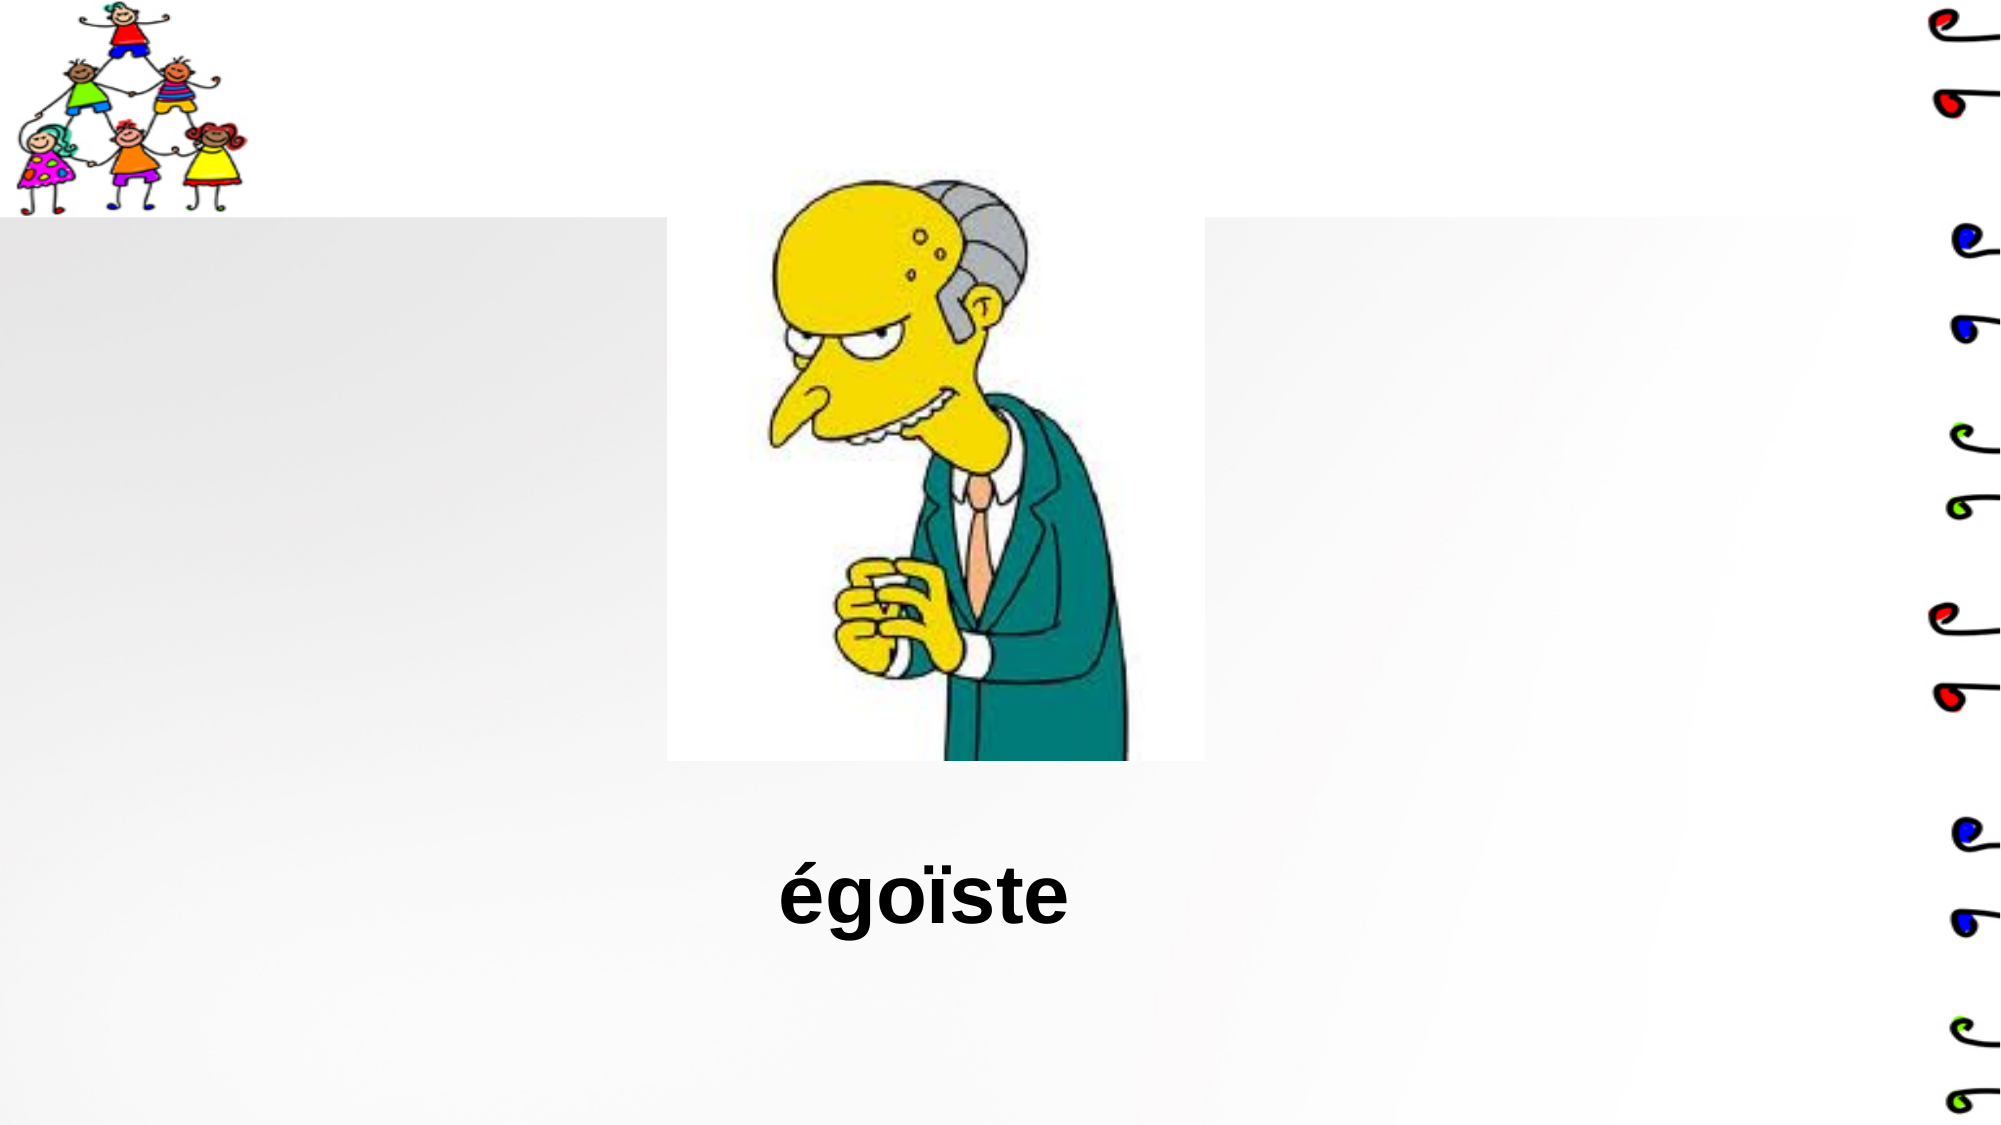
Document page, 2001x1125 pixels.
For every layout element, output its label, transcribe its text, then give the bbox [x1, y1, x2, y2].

picture [0, 0, 2001, 1125]
text_box égoïste [764, 832, 1109, 948]
